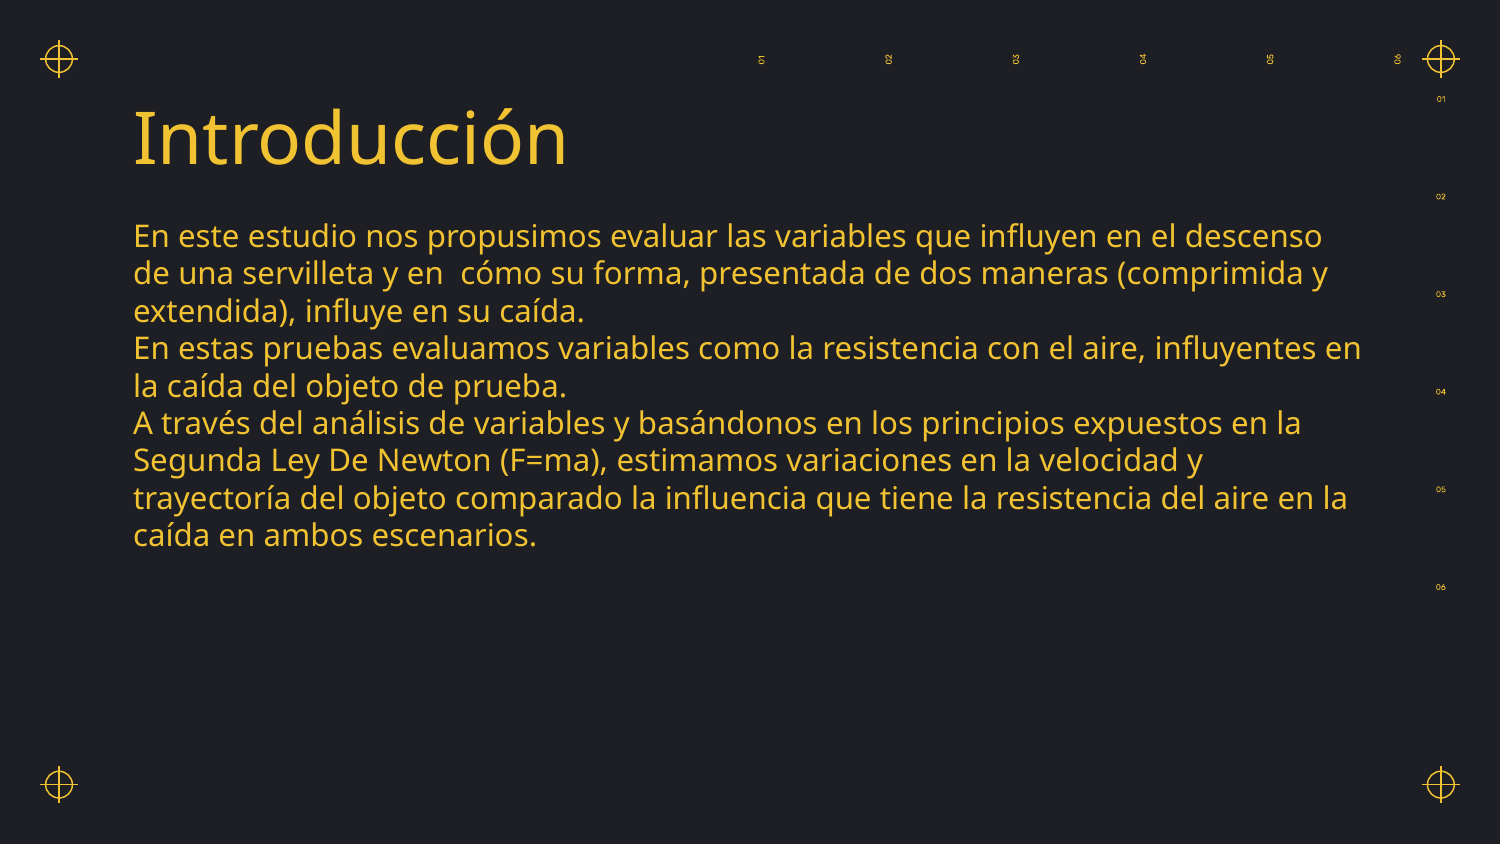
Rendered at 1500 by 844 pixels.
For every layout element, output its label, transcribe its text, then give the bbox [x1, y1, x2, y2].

list En este estudio nos propusimos evaluar las variables que influyen en el descenso de una servilleta y en cómo su forma, presentada de dos maneras (comprimida y extendida), influye en su caída. En estas pruebas evaluamos variables como la resistencia con el aire, influyentes en la caída del objeto de prueba. A través del análisis de variables y basándonos en los principios expuestos en la Segunda Ley De Newton (F=ma), estimamos variaciones en la velocidad y trayectoría del objeto comparado la influencia que tiene la resistencia del aire en la caída en ambos escenarios. [118, 201, 1382, 756]
title Introducción [118, 88, 1382, 183]
